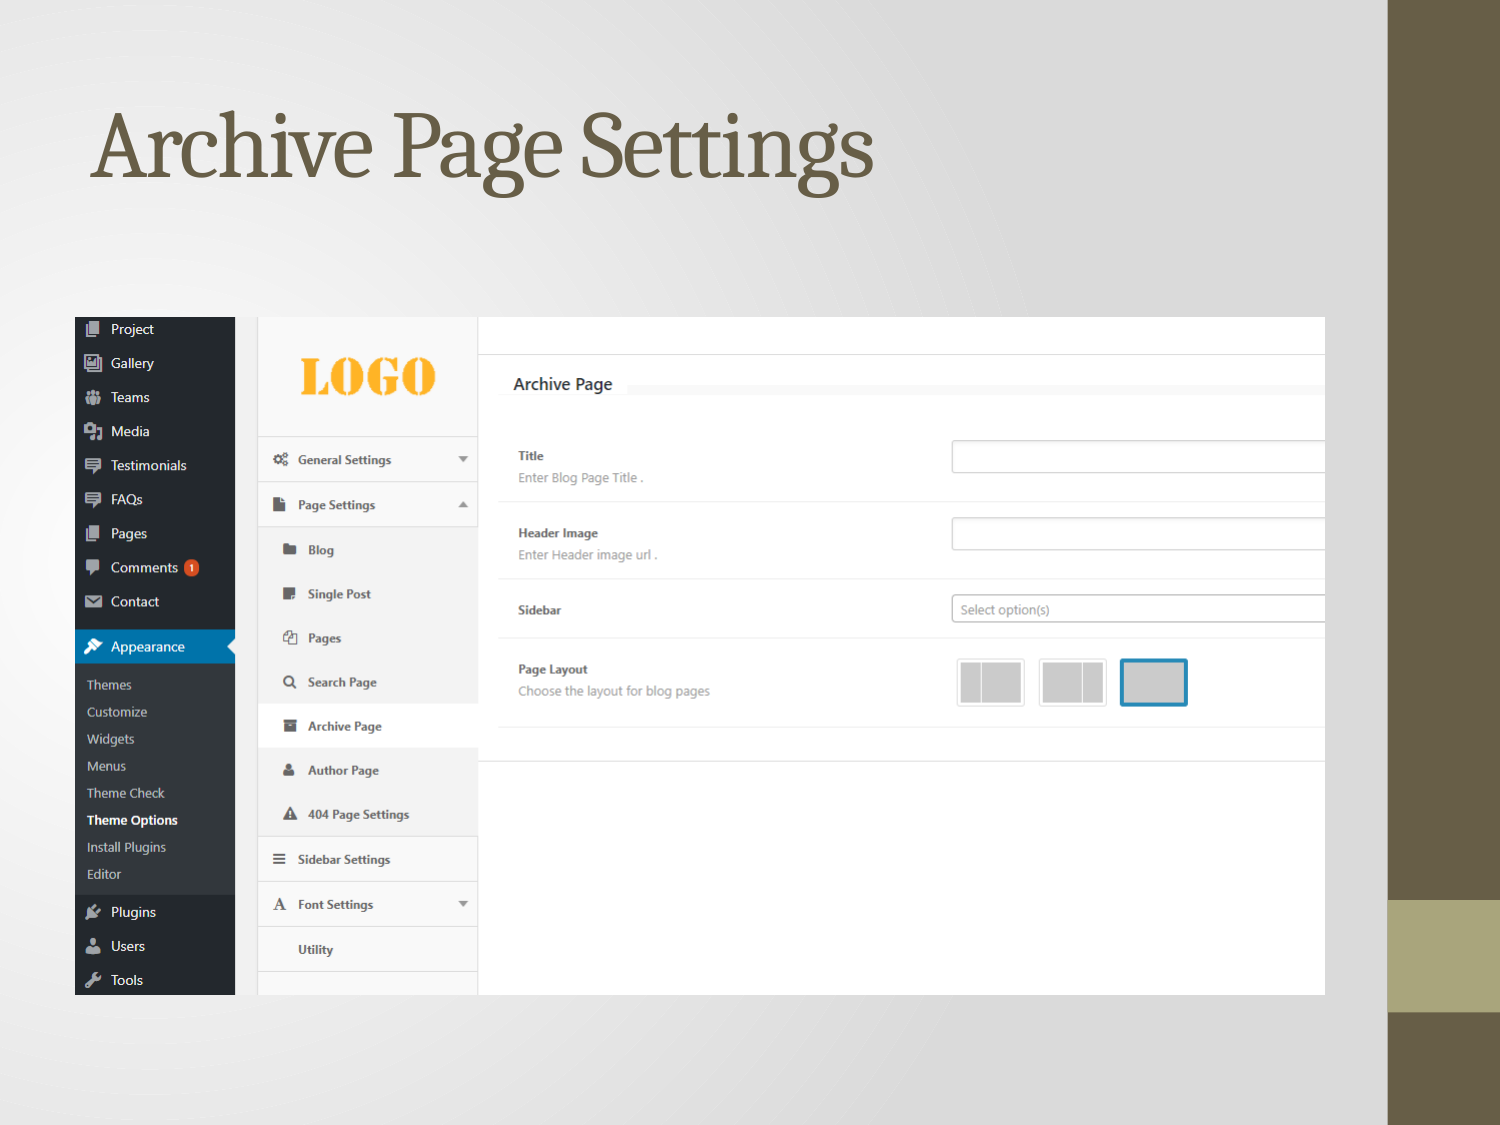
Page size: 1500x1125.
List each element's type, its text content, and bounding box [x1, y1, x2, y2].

title Archive Page Settings [75, 45, 1325, 233]
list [74, 316, 1326, 996]
